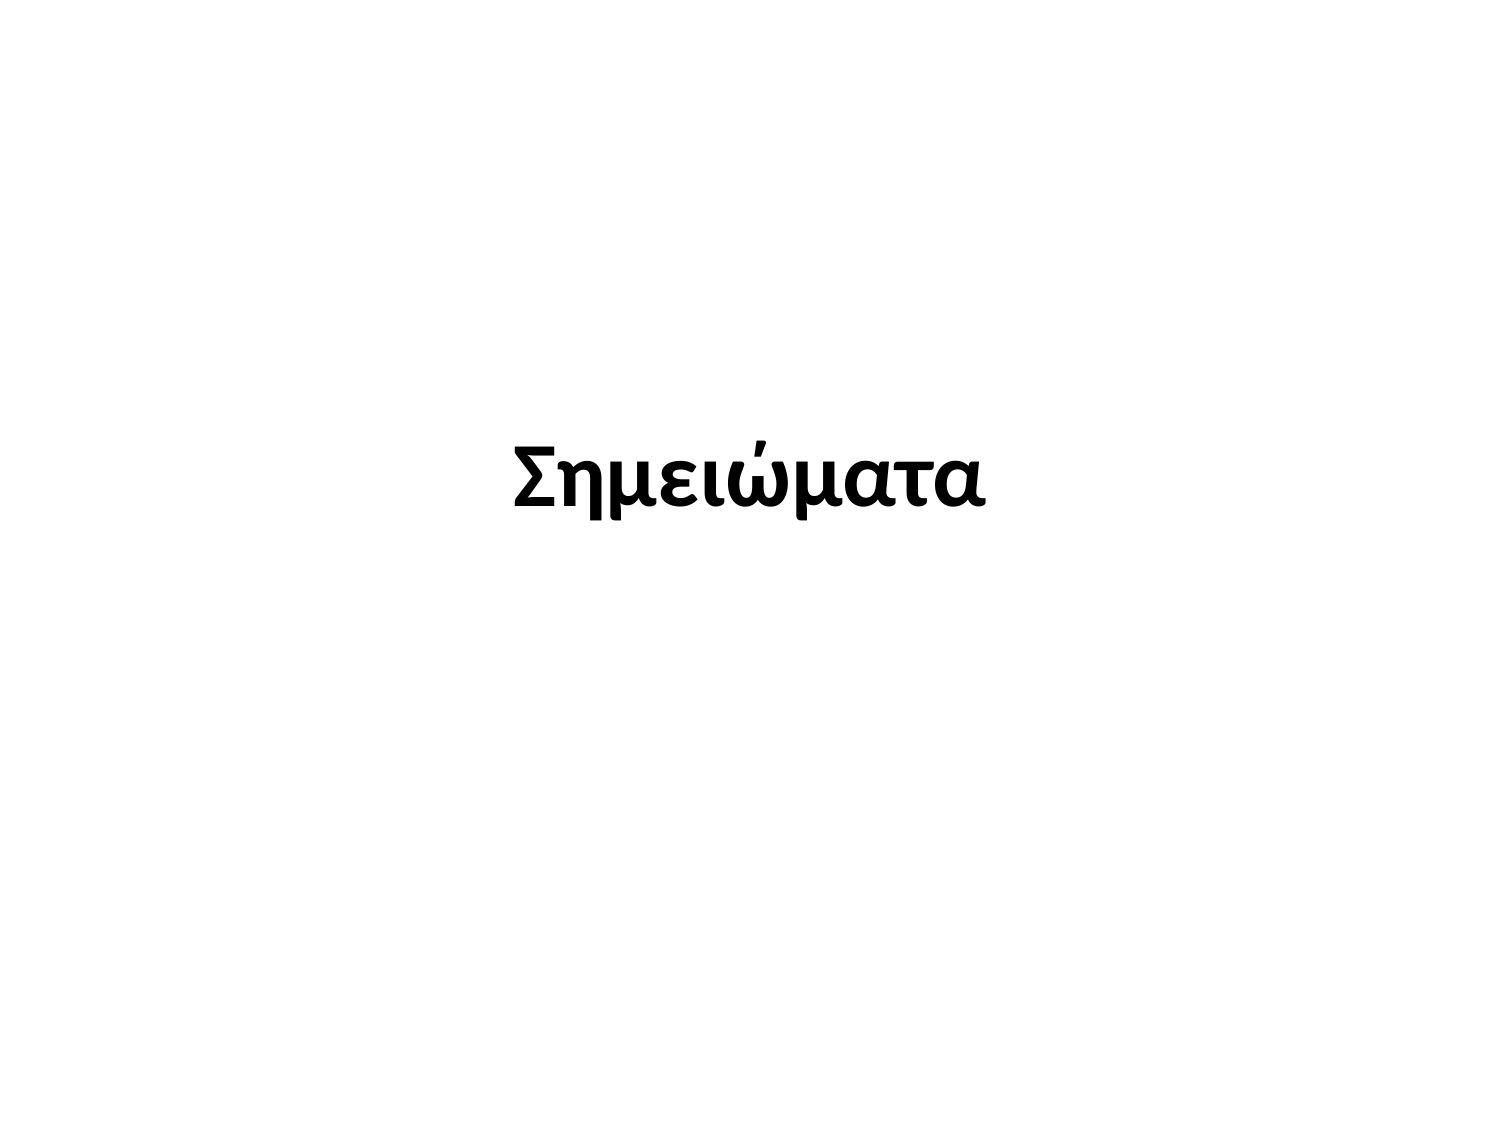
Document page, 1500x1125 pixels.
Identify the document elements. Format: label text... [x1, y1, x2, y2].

title Σημειώματα [112, 349, 1388, 591]
